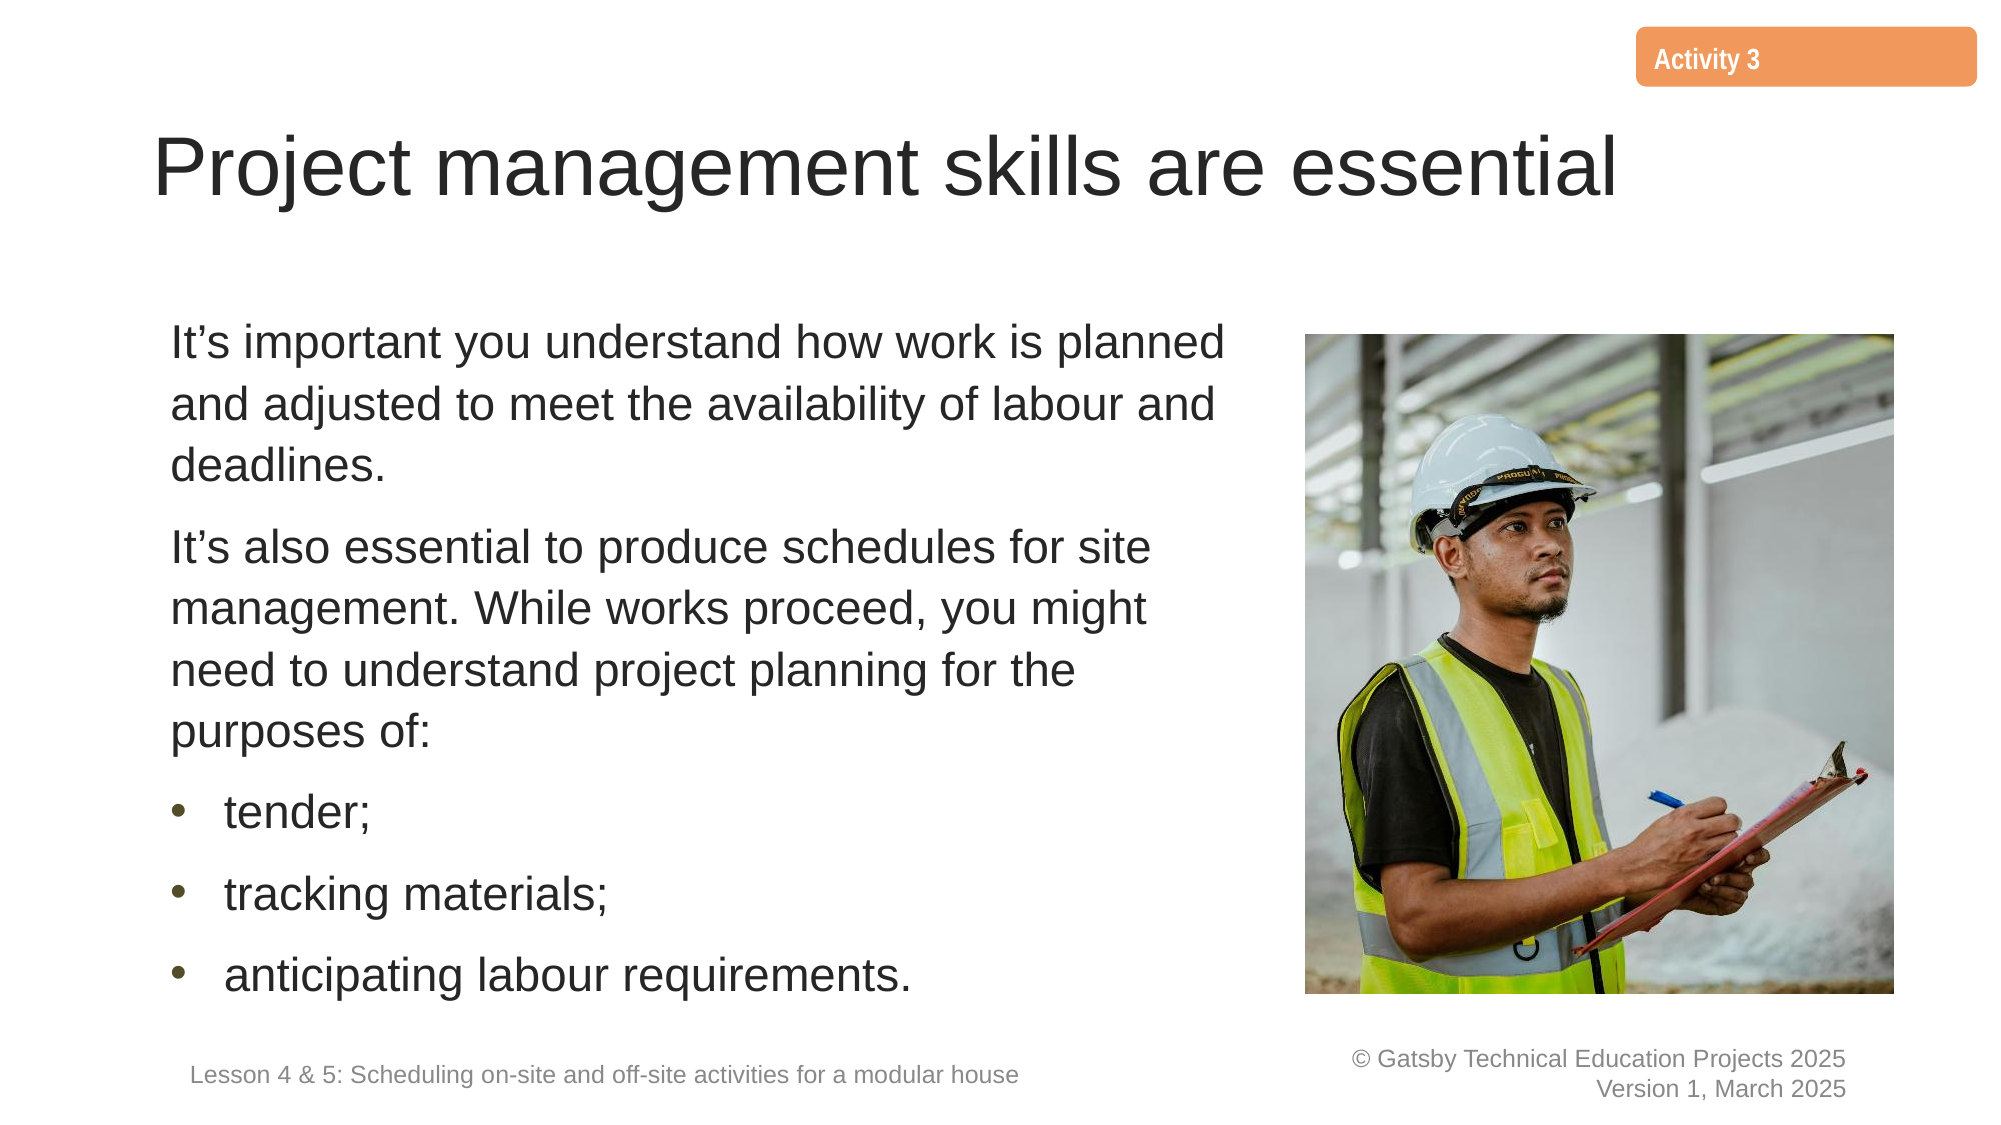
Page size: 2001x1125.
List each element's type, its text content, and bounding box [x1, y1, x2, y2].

list Lesson 4 & 5: Scheduling on-site and off-site activities for a modular house [137, 1042, 1079, 1103]
title Project management skills are essential [137, 59, 1863, 278]
text_box Activity 3 [1636, 26, 1978, 87]
picture [1304, 334, 1894, 994]
list It’s important you understand how work is planned and adjusted to meet the availability of labour and deadlines. It’s also essential to produce schedules for site management. While works proceed, you might need to understand project planning for the purposes of: tender; tracking materials; anticipating labour requirements. [137, 299, 1261, 1014]
